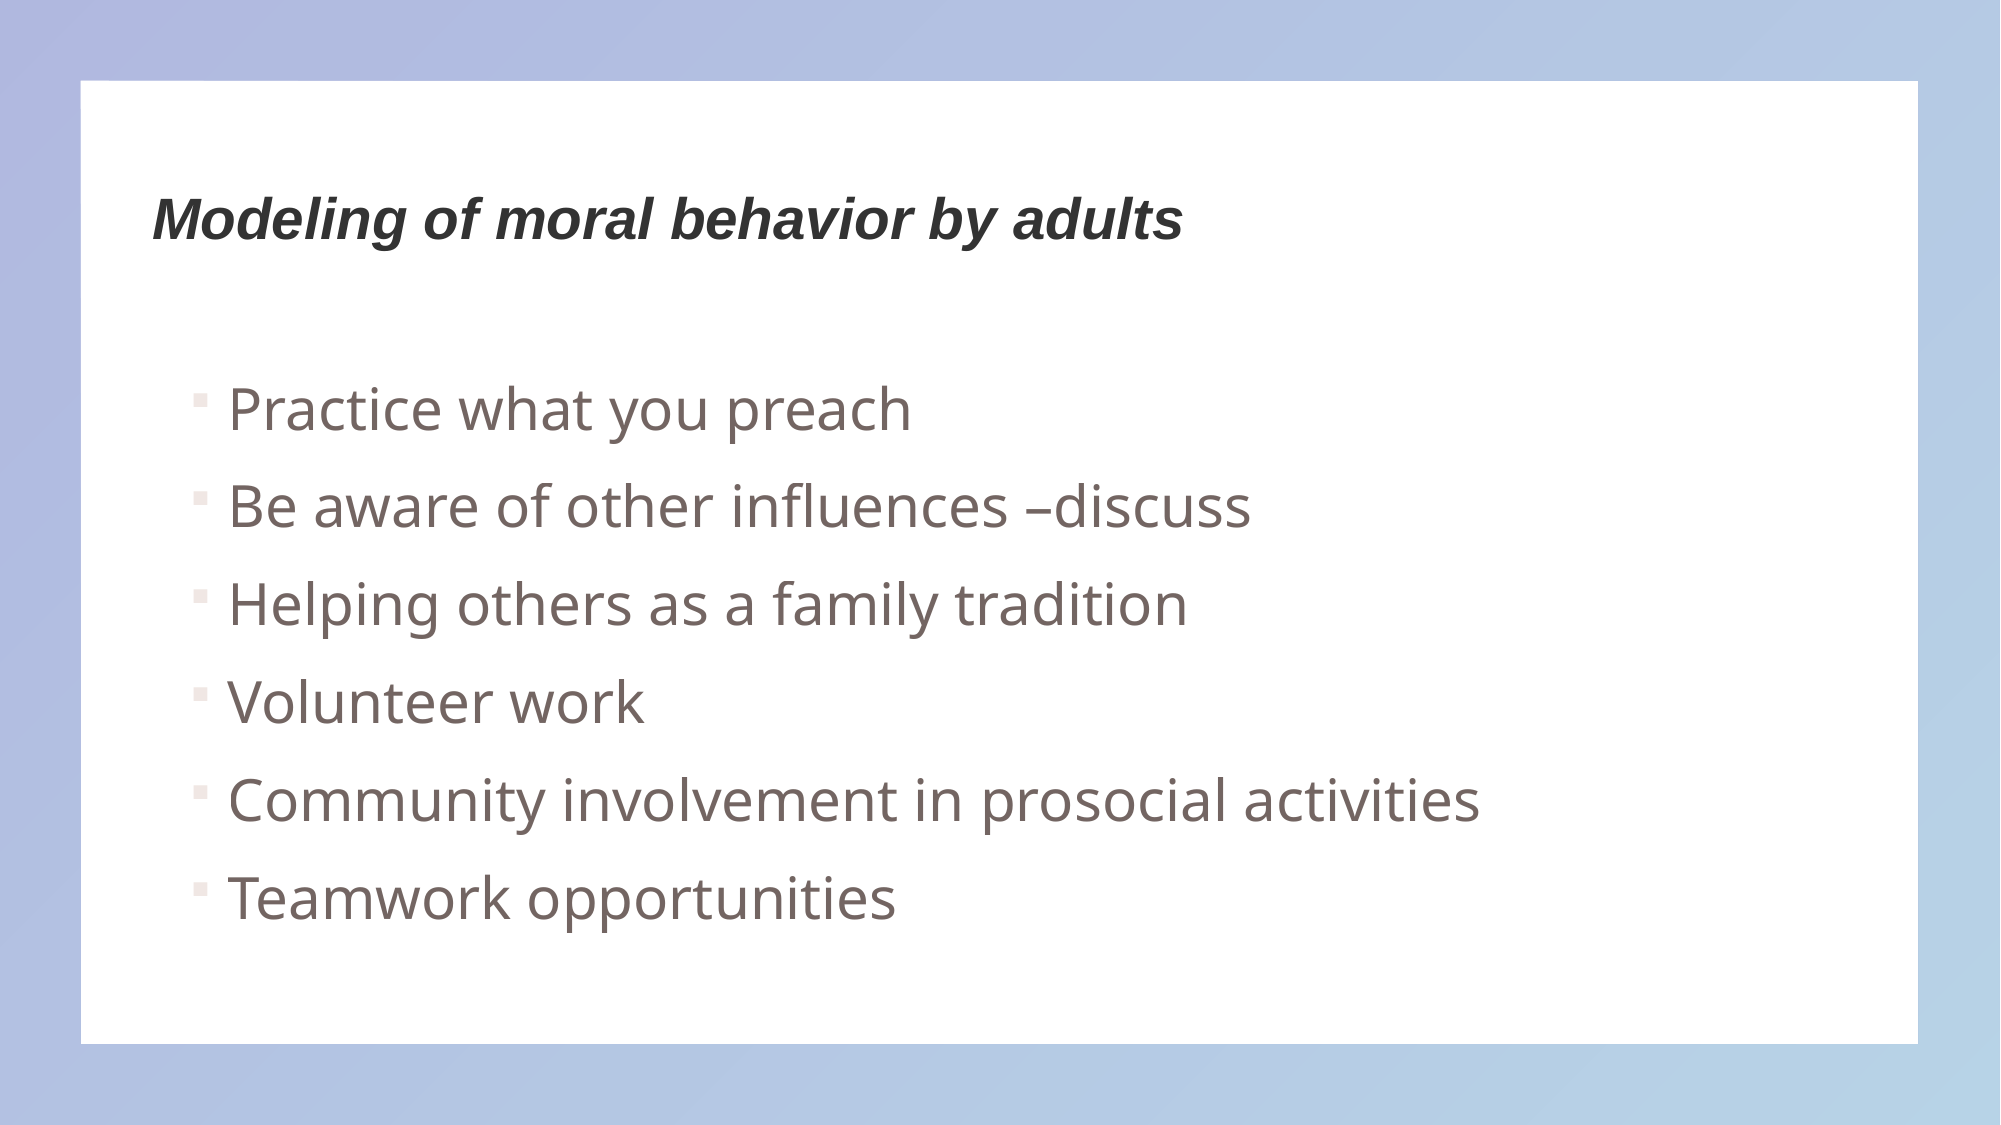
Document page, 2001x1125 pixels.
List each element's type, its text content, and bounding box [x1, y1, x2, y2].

list Practice what you preach Be aware of other influences –discuss Helping others as a family tradition Volunteer work Community involvement in prosocial activities Teamwork opportunities [137, 357, 1863, 1014]
title Modeling of moral behavior by adults [137, 111, 1863, 330]
